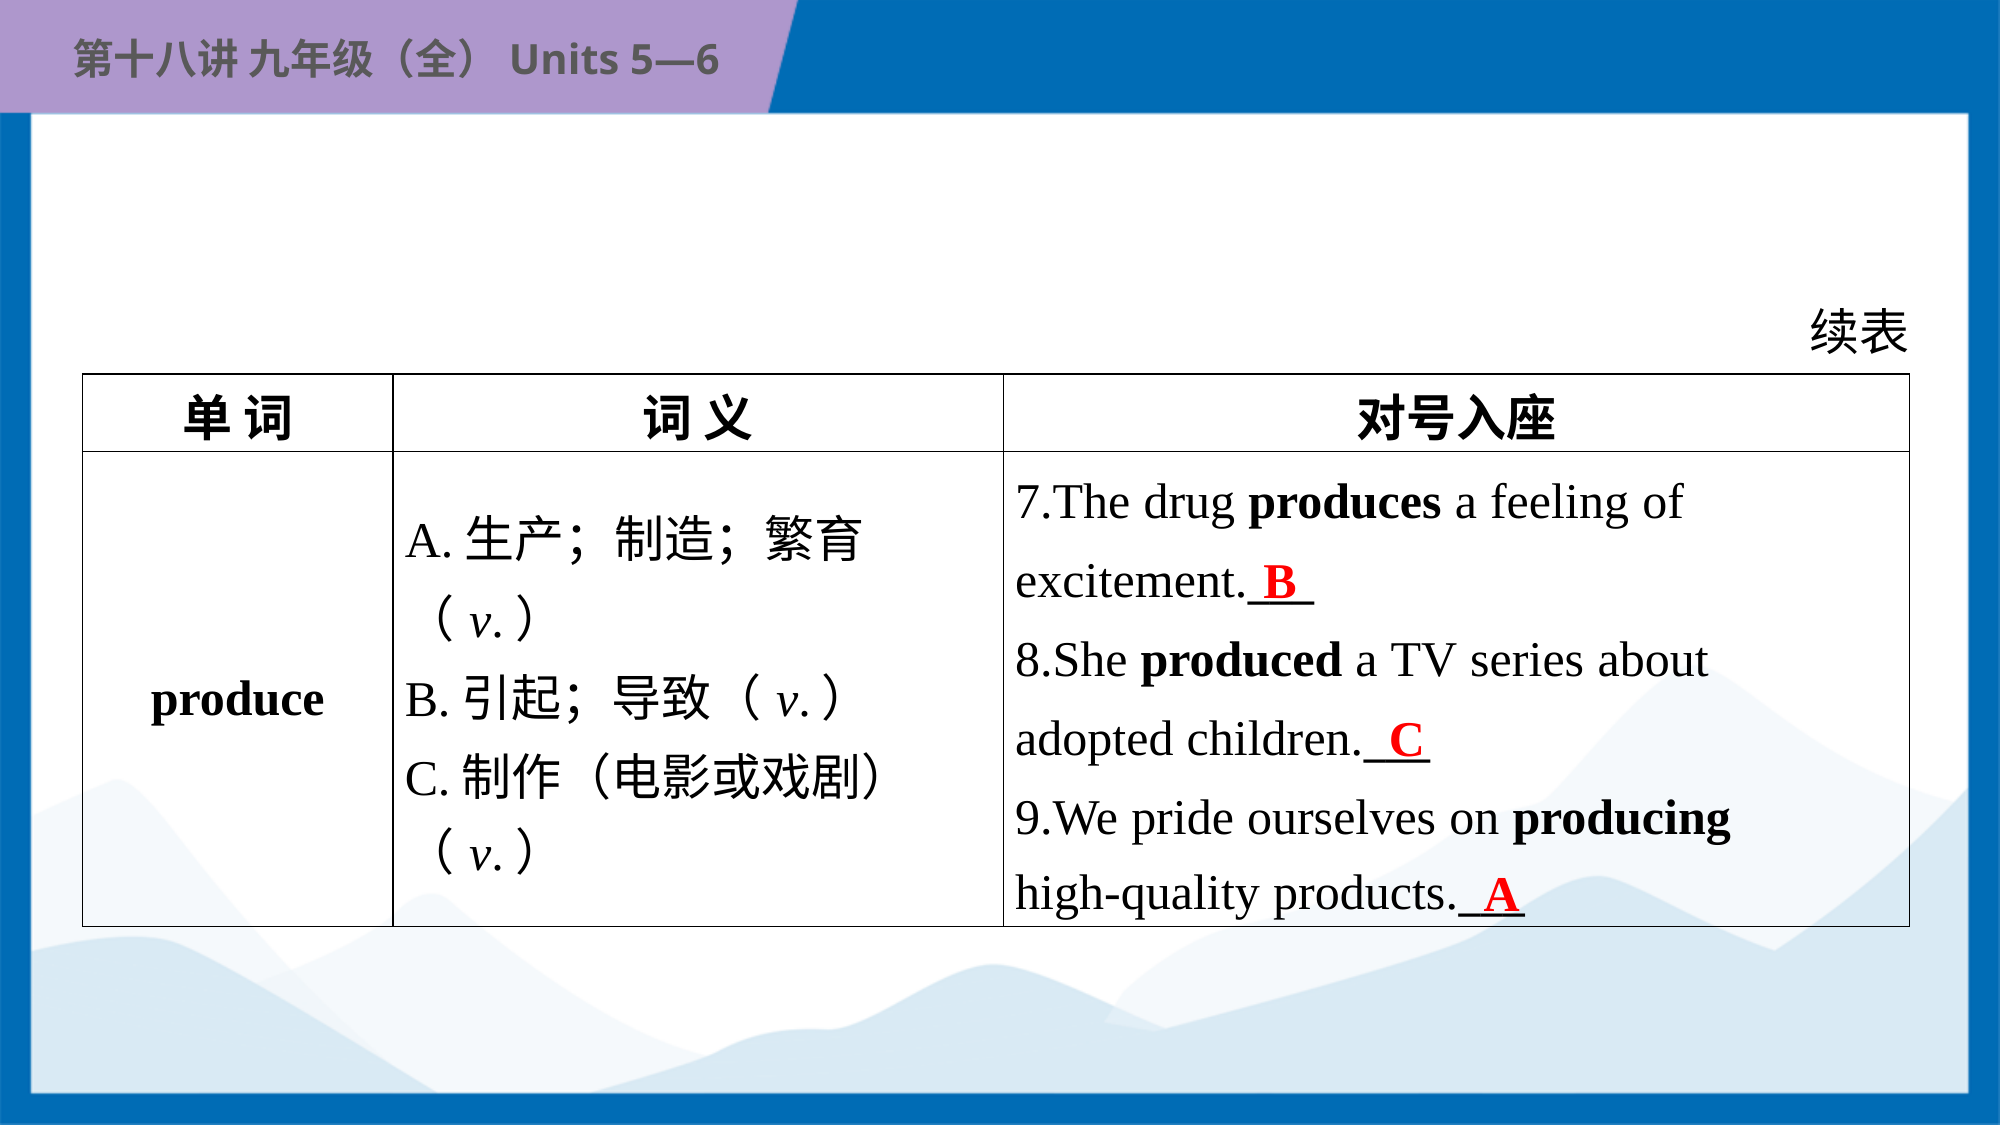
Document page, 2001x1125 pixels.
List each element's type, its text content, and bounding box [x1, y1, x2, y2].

text_box B [1245, 531, 1315, 602]
table_cell A.生产；制造；繁育（v.） B.引起；导致（v.） C.制作（电影或戏剧） （v.） [394, 452, 1003, 926]
text_box C [1370, 689, 1444, 761]
text_box A [1465, 844, 1538, 916]
text_box 续表 [1808, 273, 1910, 361]
picture [0, 0, 2000, 1125]
table_header 单 词 [83, 375, 392, 451]
table_cell produce [83, 452, 392, 926]
table_header 词 义 [394, 375, 1003, 451]
table_cell 7.The drug produces a feeling of excitement.___ 8.She produced a TV series about adopted children.___ 9.We pride ourselves on producing high-quality products.___ [1004, 452, 1909, 926]
table_header 对号入座 [1004, 375, 1909, 451]
